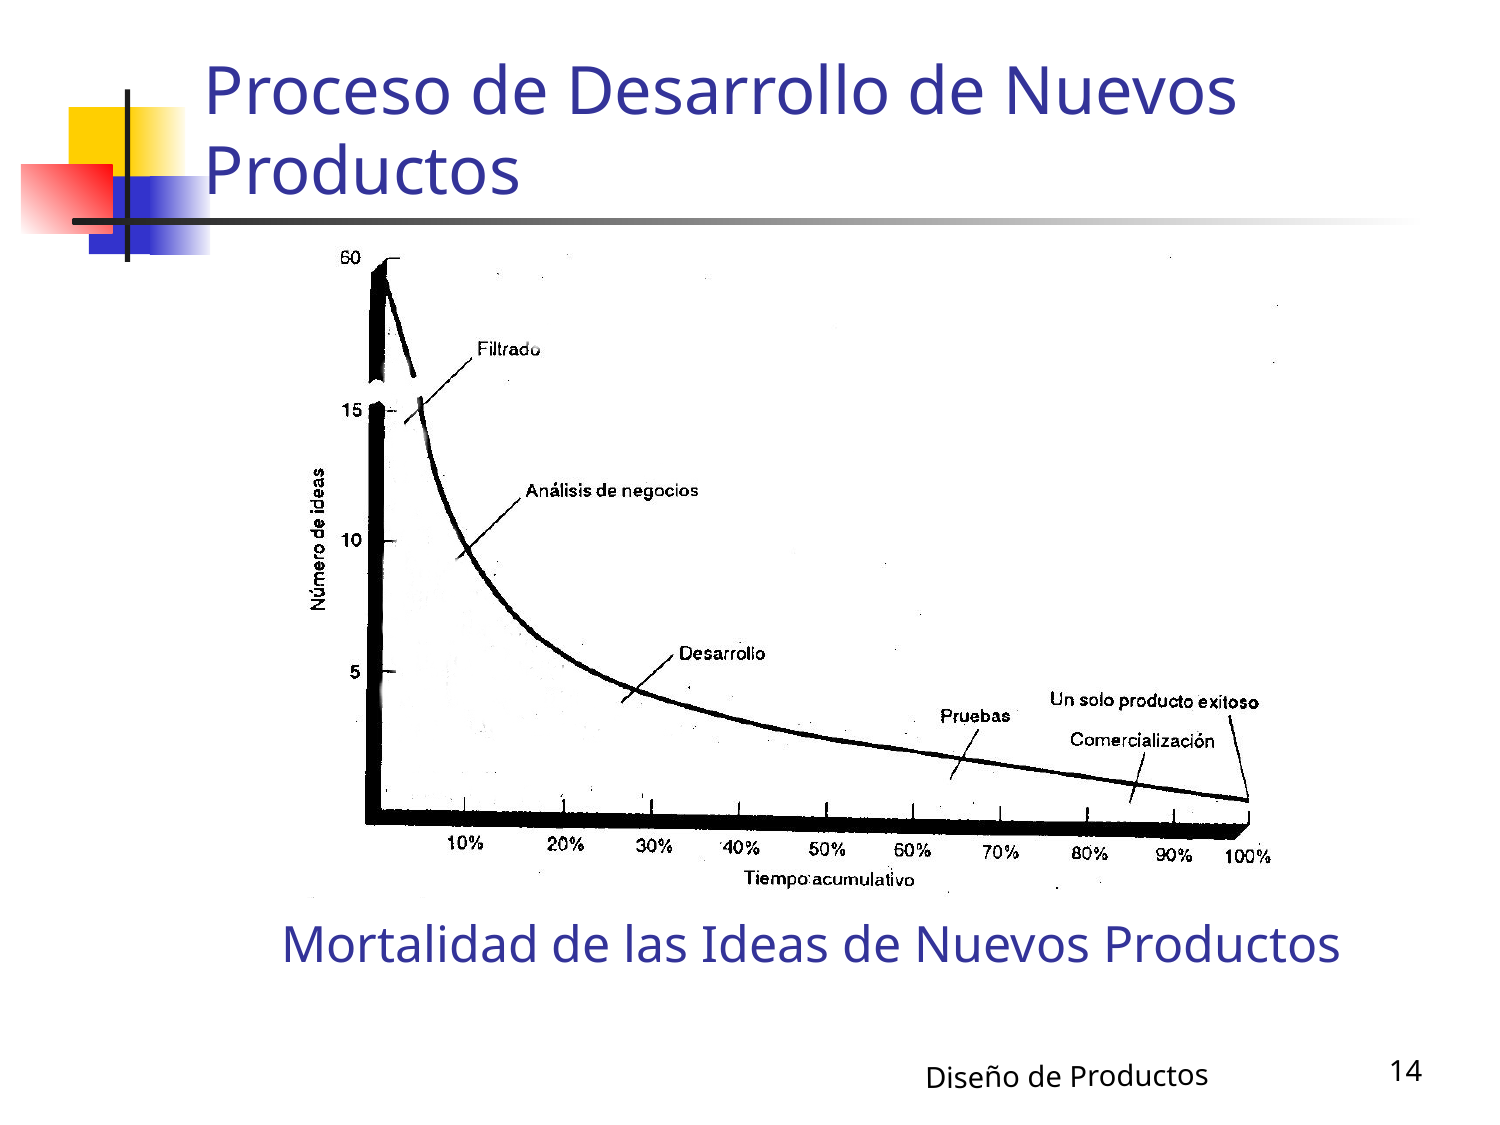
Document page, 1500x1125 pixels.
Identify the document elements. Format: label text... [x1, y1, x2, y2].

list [299, 237, 1295, 898]
title Proceso de Desarrollo de Nuevos Productos [188, 27, 1468, 216]
slide_number 14 [1124, 1024, 1438, 1101]
text_box Mortalidad de las Ideas de Nuevos Productos [266, 905, 1358, 981]
footer Diseño de Productos [794, 1028, 1422, 1109]
